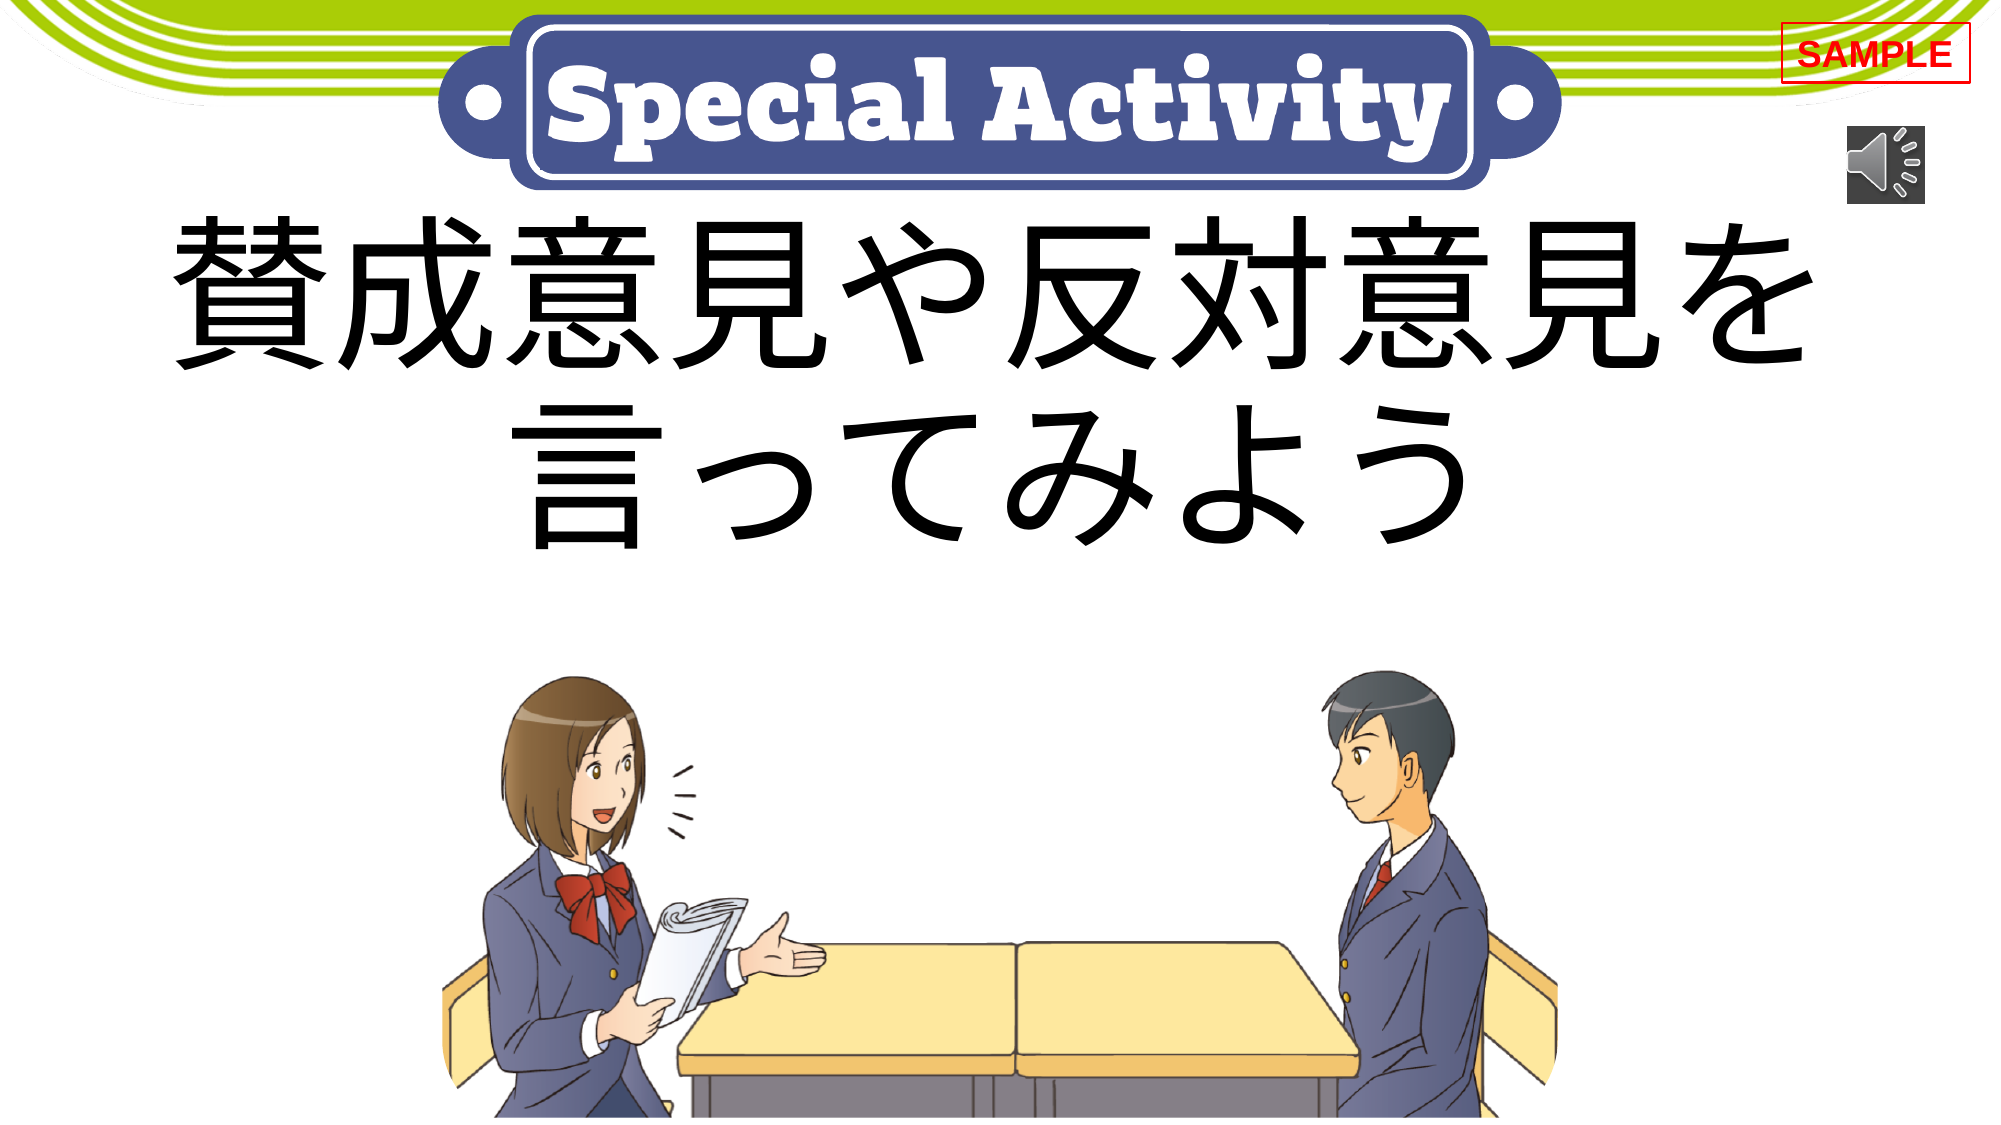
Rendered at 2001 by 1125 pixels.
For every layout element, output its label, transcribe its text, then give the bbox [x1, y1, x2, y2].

picture [1845, 124, 1926, 205]
list 賛成意見や反対意見を言ってみよう [114, 204, 1886, 610]
picture [540, 47, 1457, 170]
text_box SAMPLE [1782, 22, 1971, 83]
picture [0, 0, 2000, 107]
picture [442, 617, 1558, 1125]
